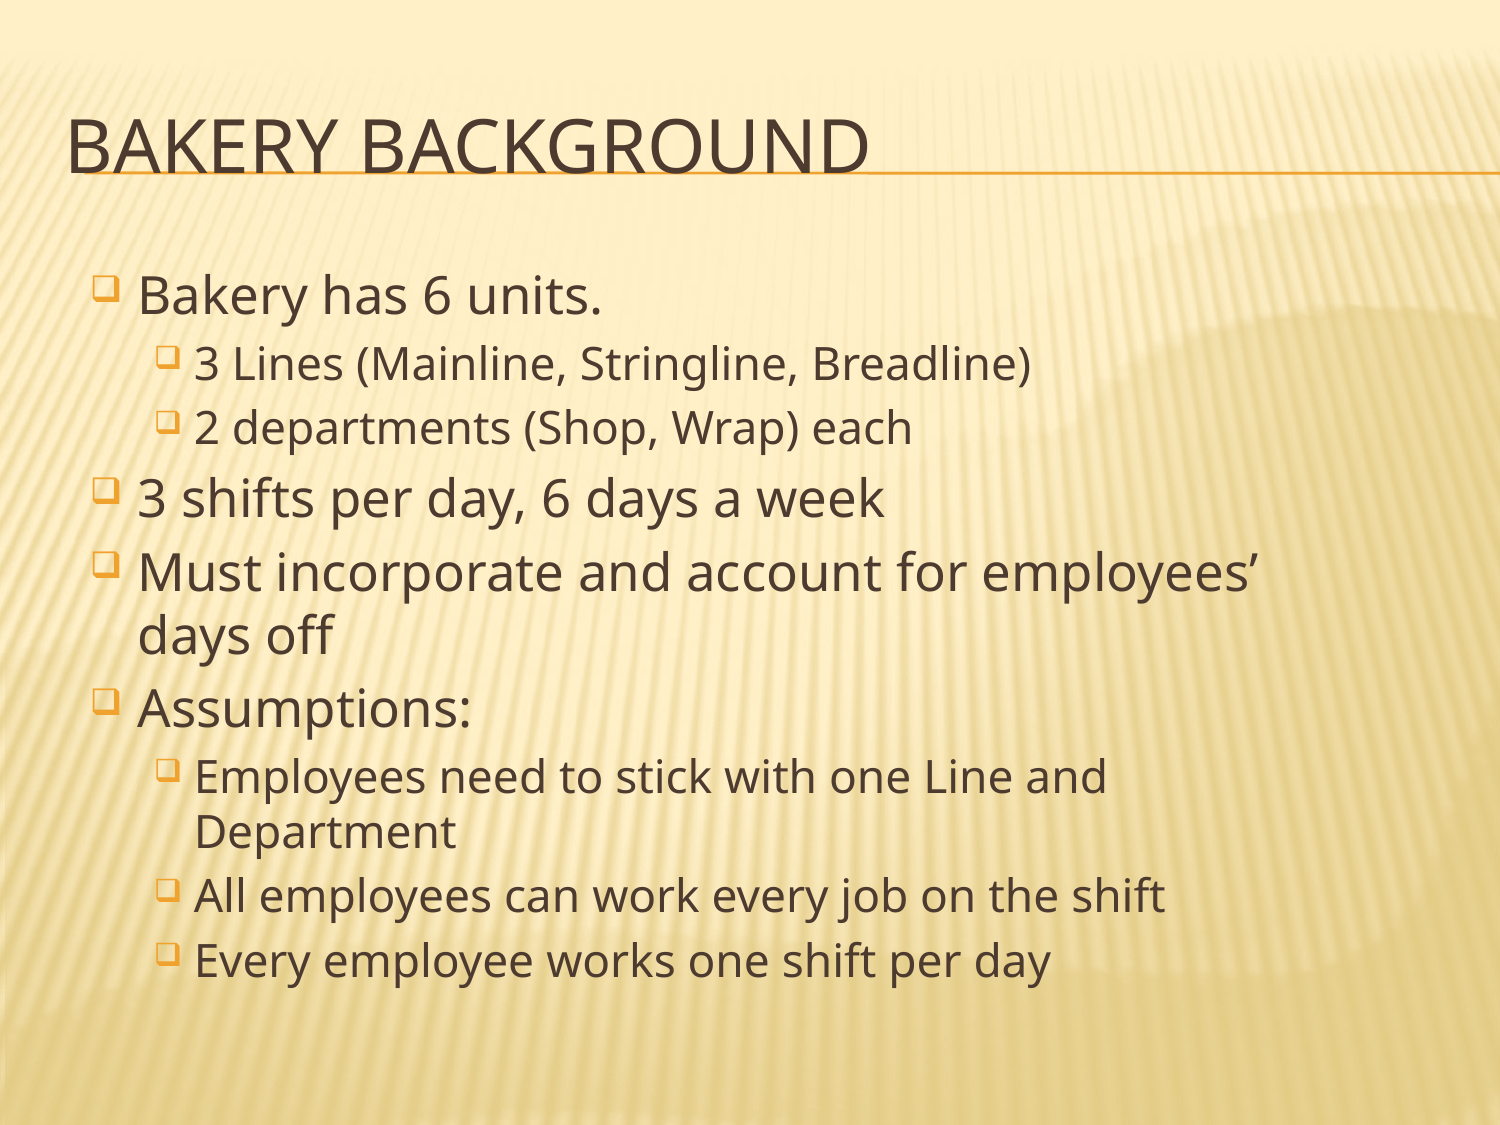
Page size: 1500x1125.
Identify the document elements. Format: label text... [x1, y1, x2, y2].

list Bakery has 6 units. 3 Lines (Mainline, Stringline, Breadline) 2 departments (Shop, Wrap) each 3 shifts per day, 6 days a week Must incorporate and account for employees’ days off Assumptions: Employees need to stick with one Line and Department All employees can work every job on the shift Every employee works one shift per day [75, 254, 1300, 998]
title Bakery background [50, 75, 1475, 213]
